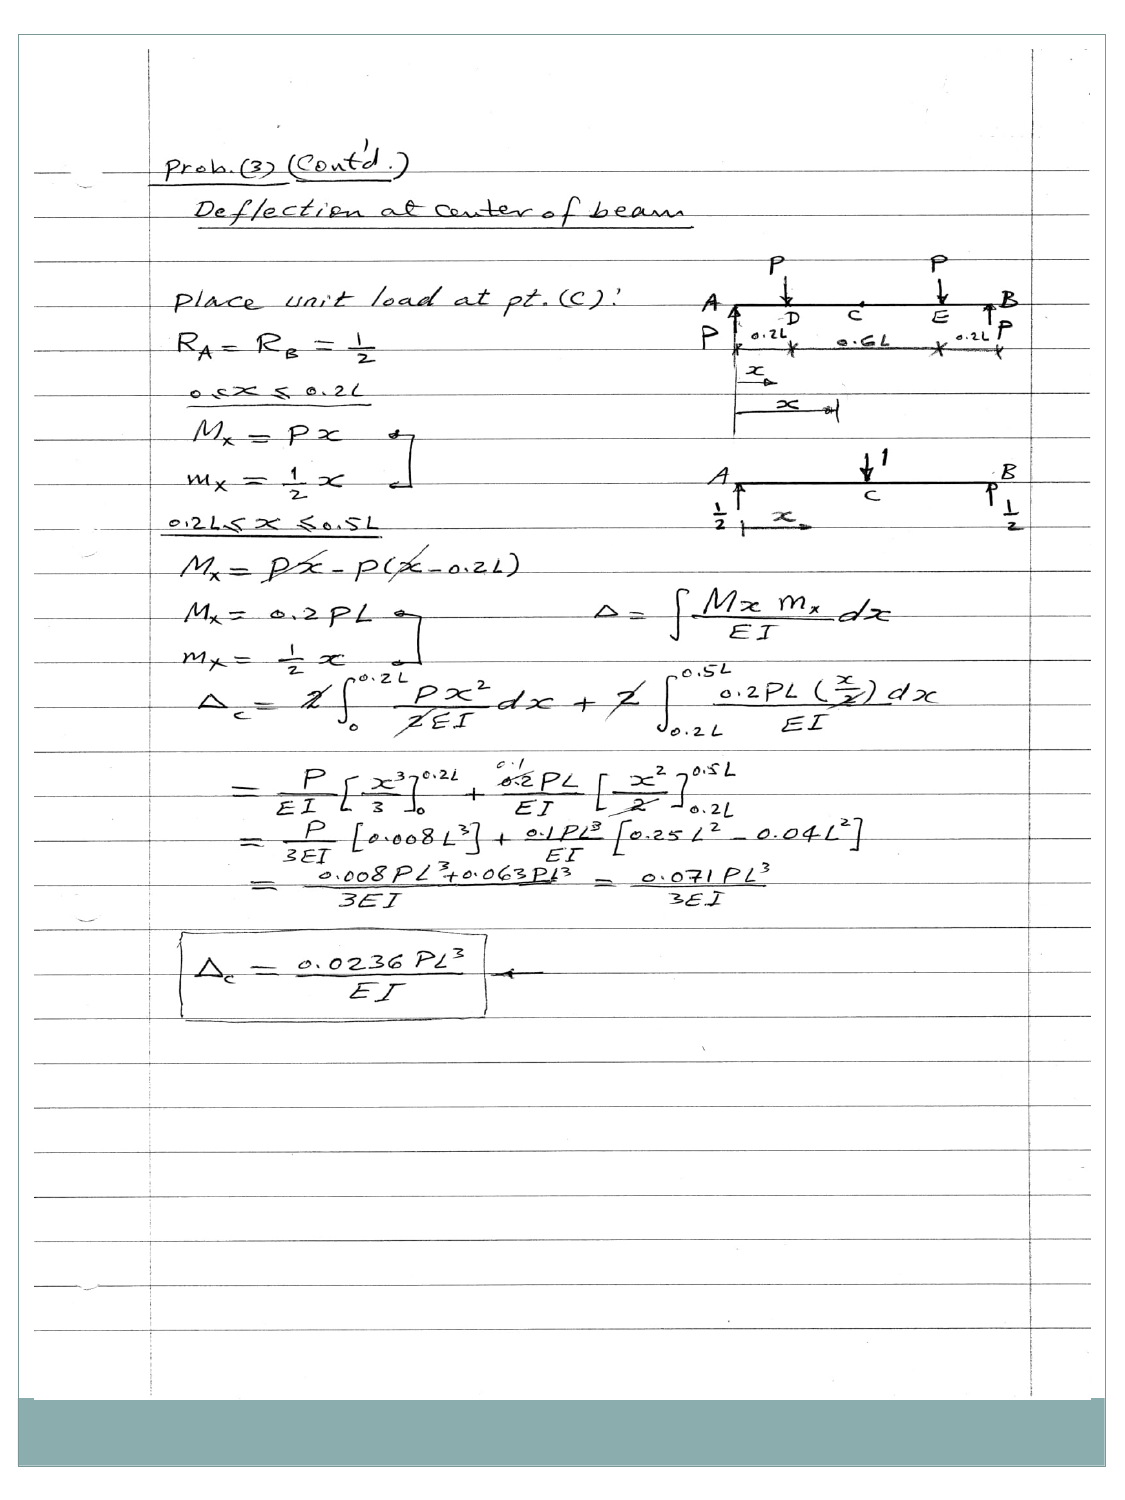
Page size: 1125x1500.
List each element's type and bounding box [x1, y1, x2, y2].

picture [33, 49, 1092, 1401]
